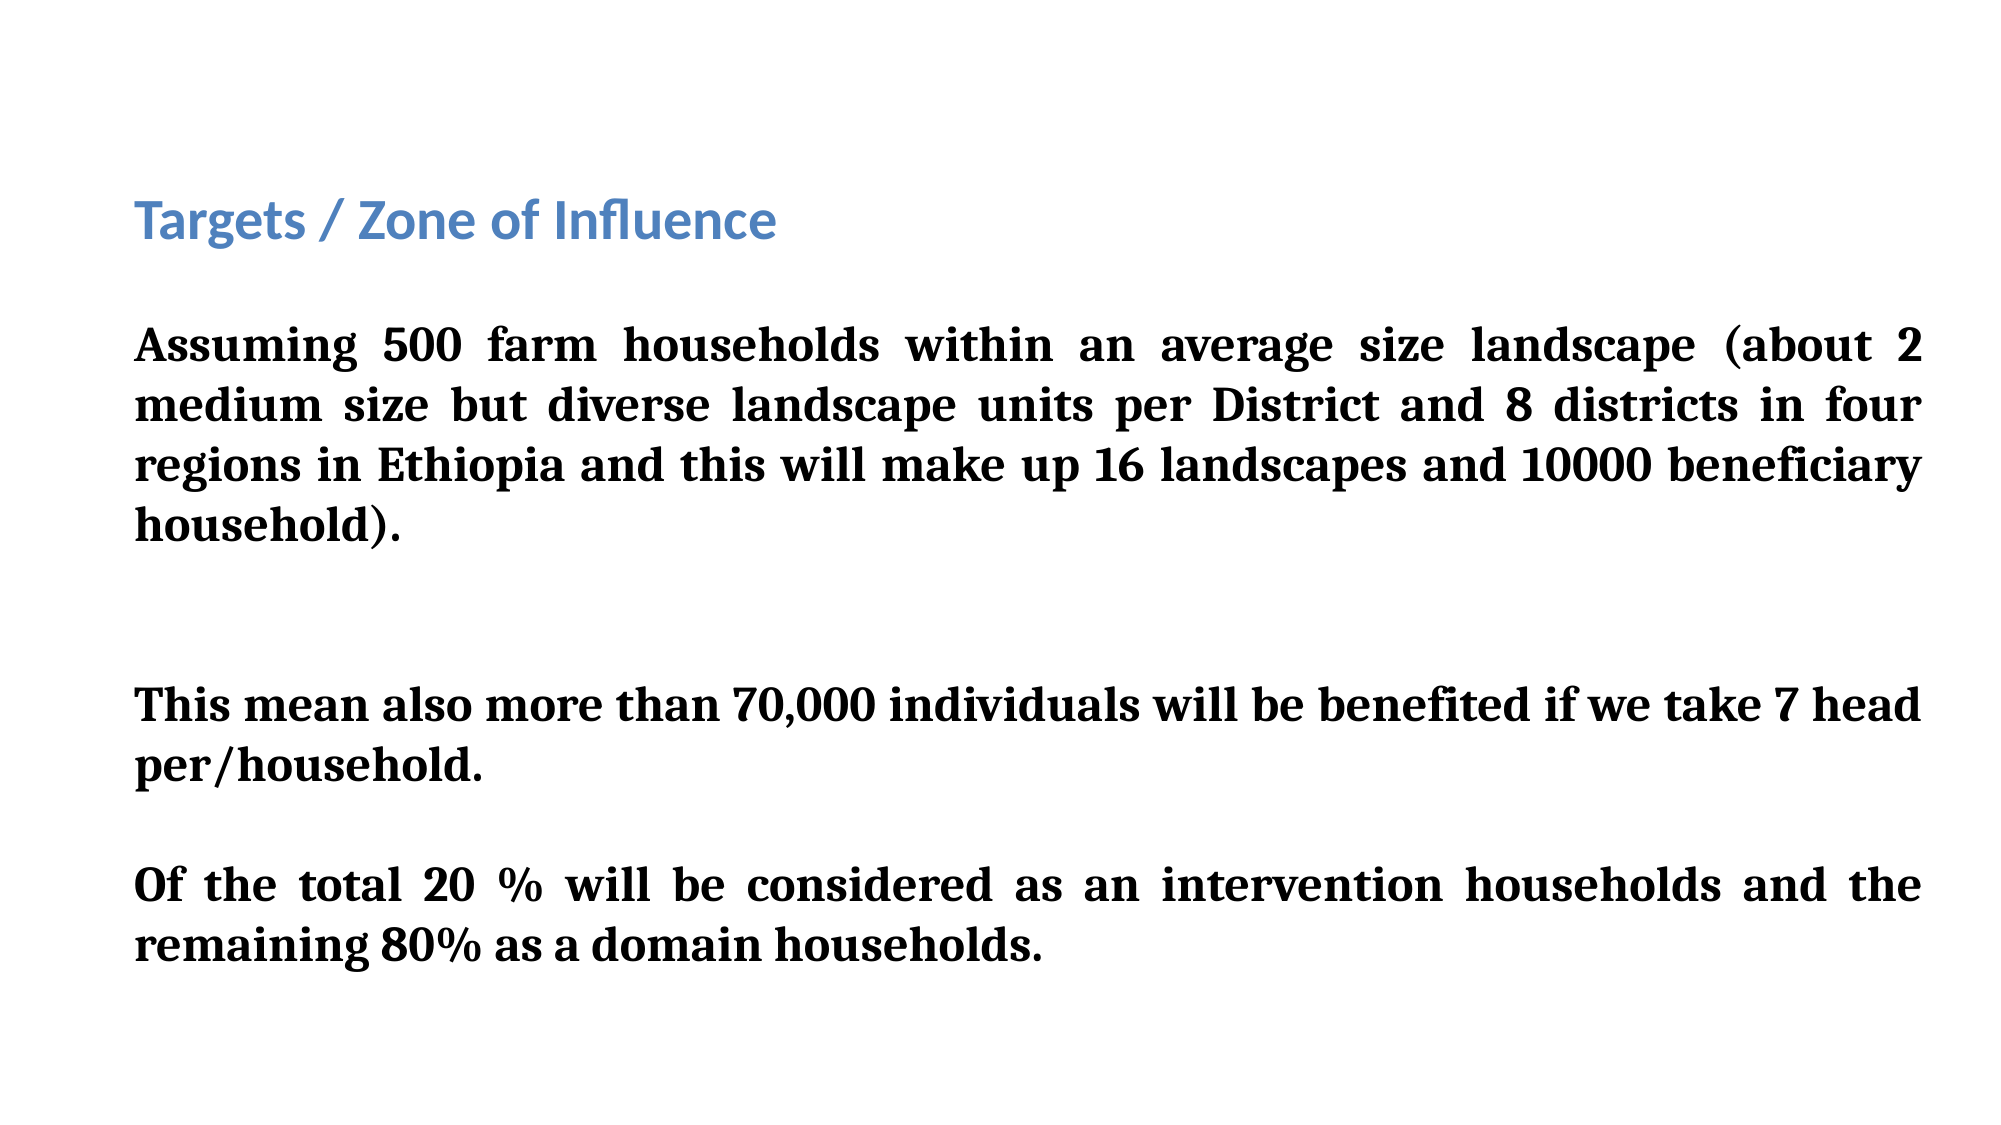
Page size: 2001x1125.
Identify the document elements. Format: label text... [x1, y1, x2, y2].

text_box Targets / Zone of Influence Assuming 500 farm households within an average size landscape (about 2 medium size but diverse landscape units per District and 8 districts in four regions in Ethiopia and this will make up 16 landscapes and 10000 beneficiary household). This mean also more than 70,000 individuals will be benefited if we take 7 head per/household. Of the total 20 % will be considered as an intervention households and the remaining 80% as a domain households. [119, 174, 1939, 1039]
